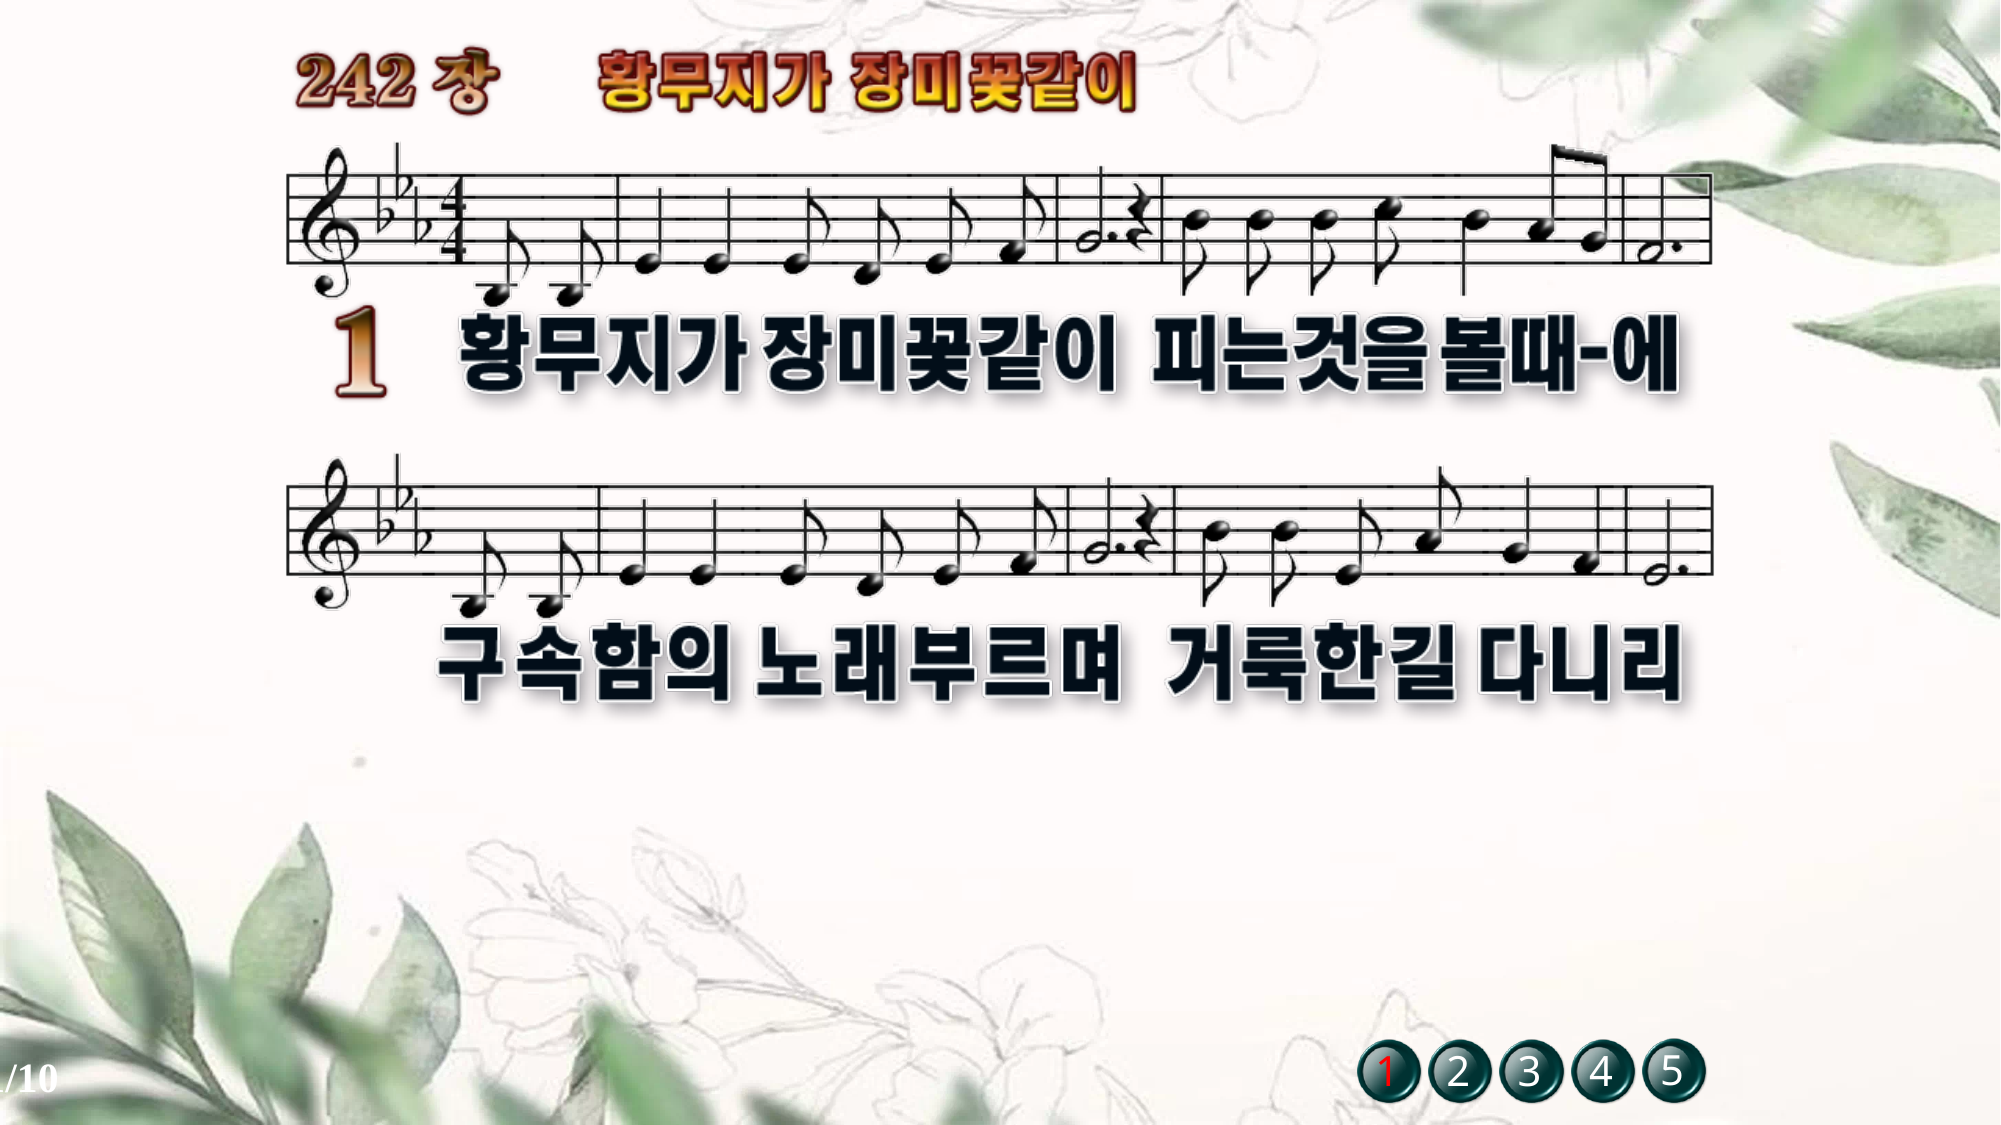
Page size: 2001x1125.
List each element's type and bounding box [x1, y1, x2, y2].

text_box [1425, 1035, 1496, 1106]
text_box [1568, 1035, 1638, 1106]
text_box [1354, 1035, 1424, 1106]
text_box [1496, 1035, 1567, 1106]
picture [0, 0, 2001, 1125]
text_box [1639, 1034, 1709, 1106]
